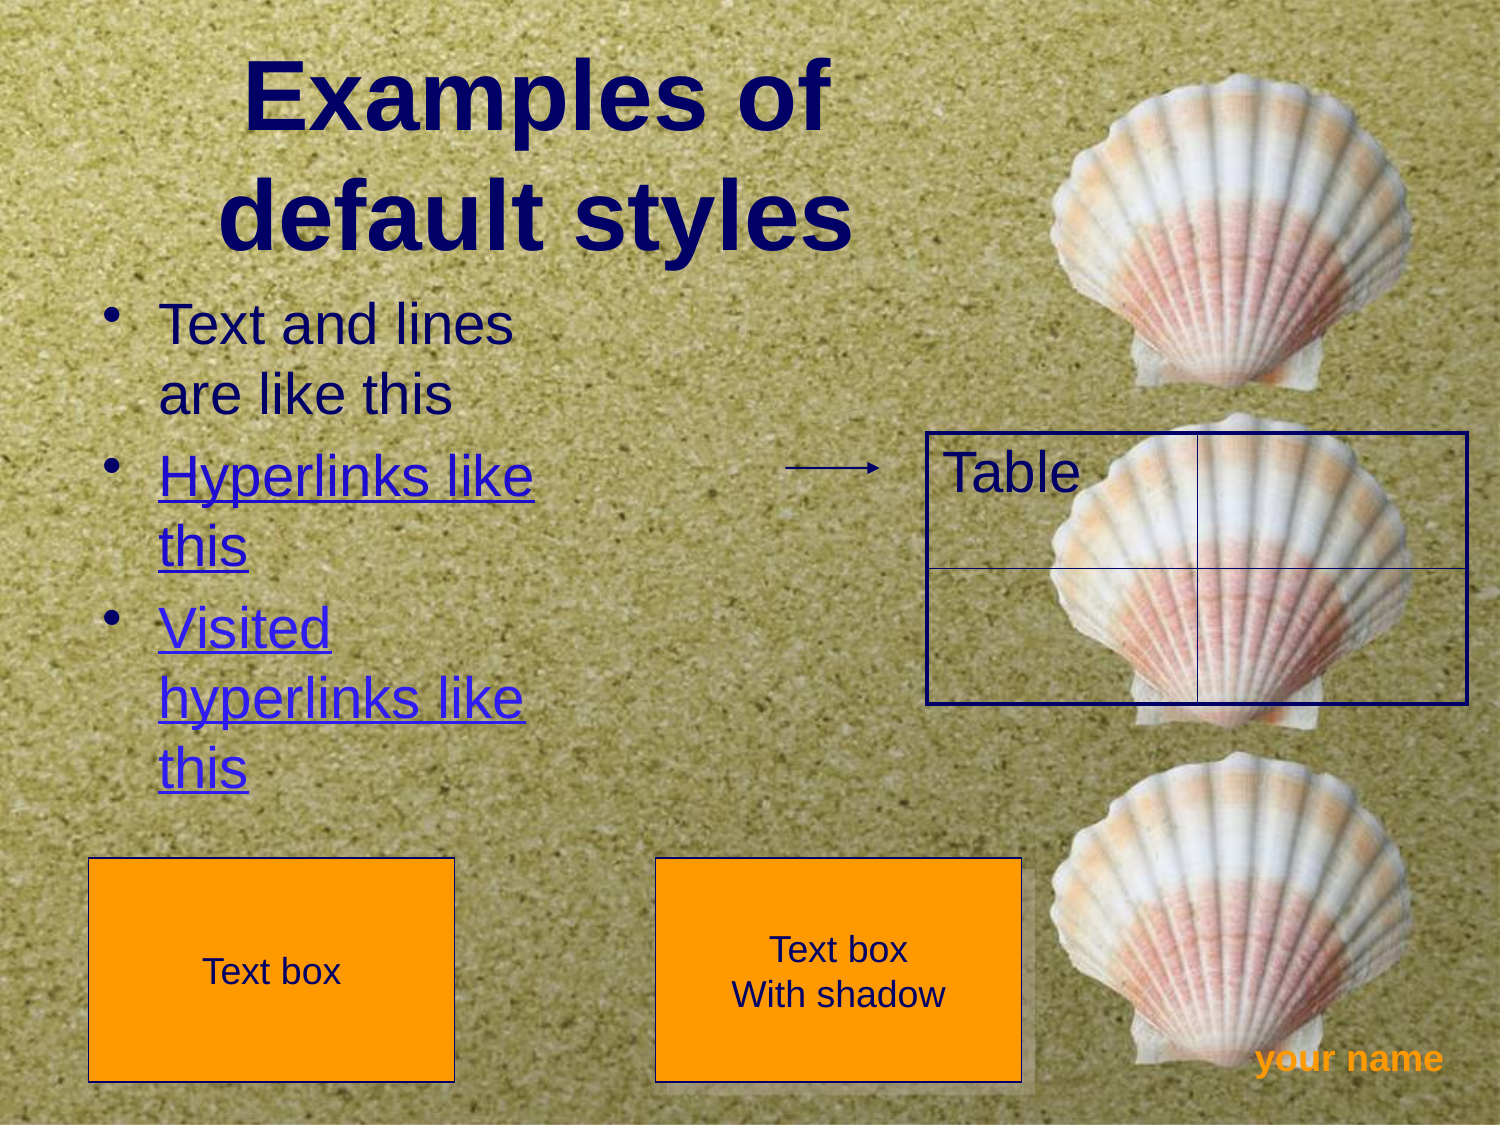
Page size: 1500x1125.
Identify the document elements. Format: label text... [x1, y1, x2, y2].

text_box Text box With shadow [655, 857, 1022, 1083]
text_box Text box [88, 857, 455, 1083]
table_header [1198, 435, 1465, 568]
table_cell [929, 569, 1197, 702]
text_box [785, 461, 880, 475]
title Examples of default styles [75, 45, 999, 256]
table_header Table [929, 435, 1197, 568]
picture [0, 0, 1500, 1125]
list Text and lines are like this Hyperlinks like this Visited hyperlinks like this [86, 278, 575, 1005]
table_cell [1198, 569, 1465, 702]
